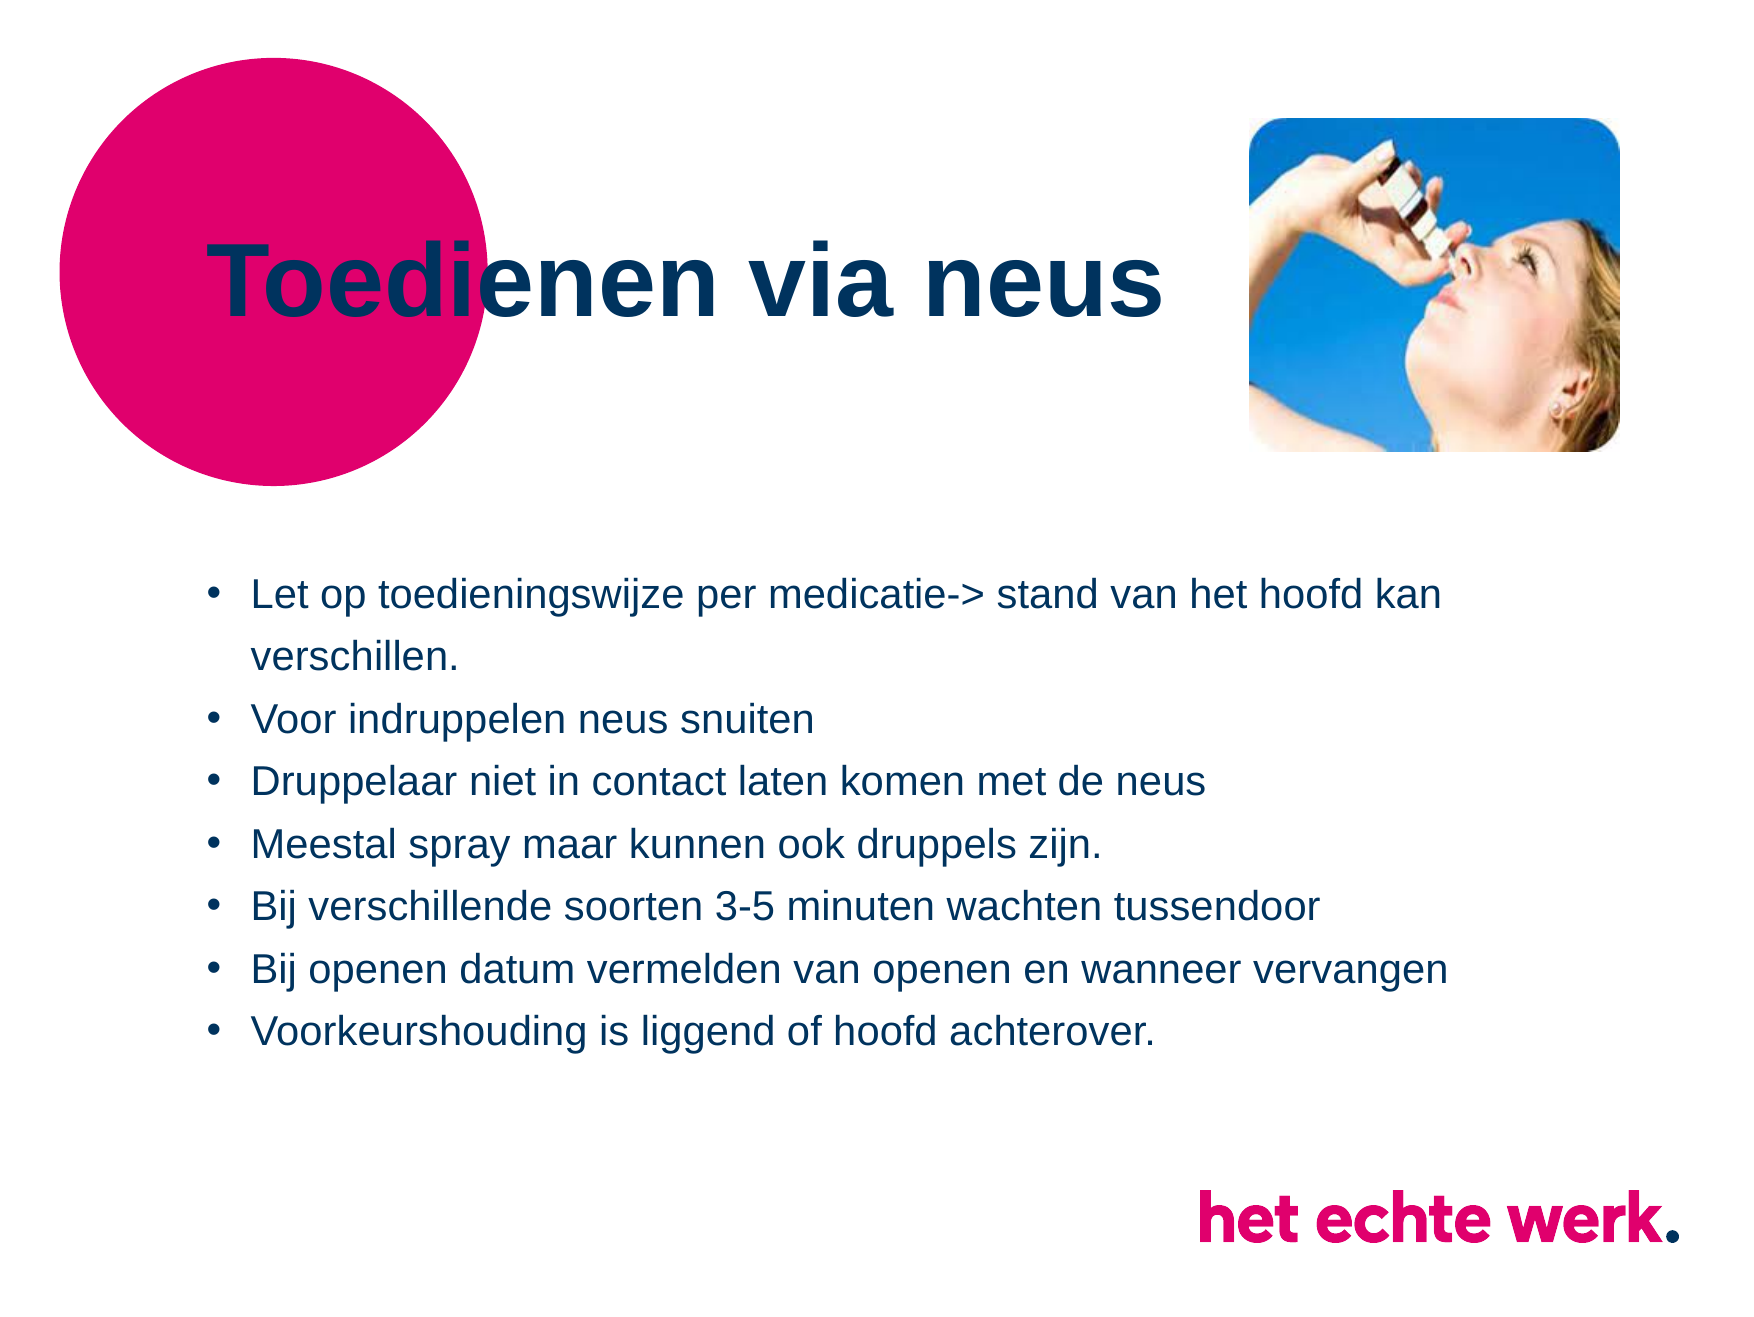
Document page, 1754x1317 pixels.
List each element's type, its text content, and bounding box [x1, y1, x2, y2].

picture [1191, 1184, 1754, 1317]
picture [1249, 118, 1620, 452]
list Let op toedieningswijze per medicatie-> stand van het hoofd kan verschillen. Voor indruppelen neus snuiten Druppelaar niet in contact laten komen met de neus Meestal spray maar kunnen ook druppels zijn. Bij verschillende soorten 3-5 minuten wachten tussendoor Bij openen datum vermelden van openen en wanneer vervangen Voorkeurshouding is liggend of hoofd achterover. [206, 554, 1499, 1177]
title Toedienen via neus [206, 57, 1499, 487]
